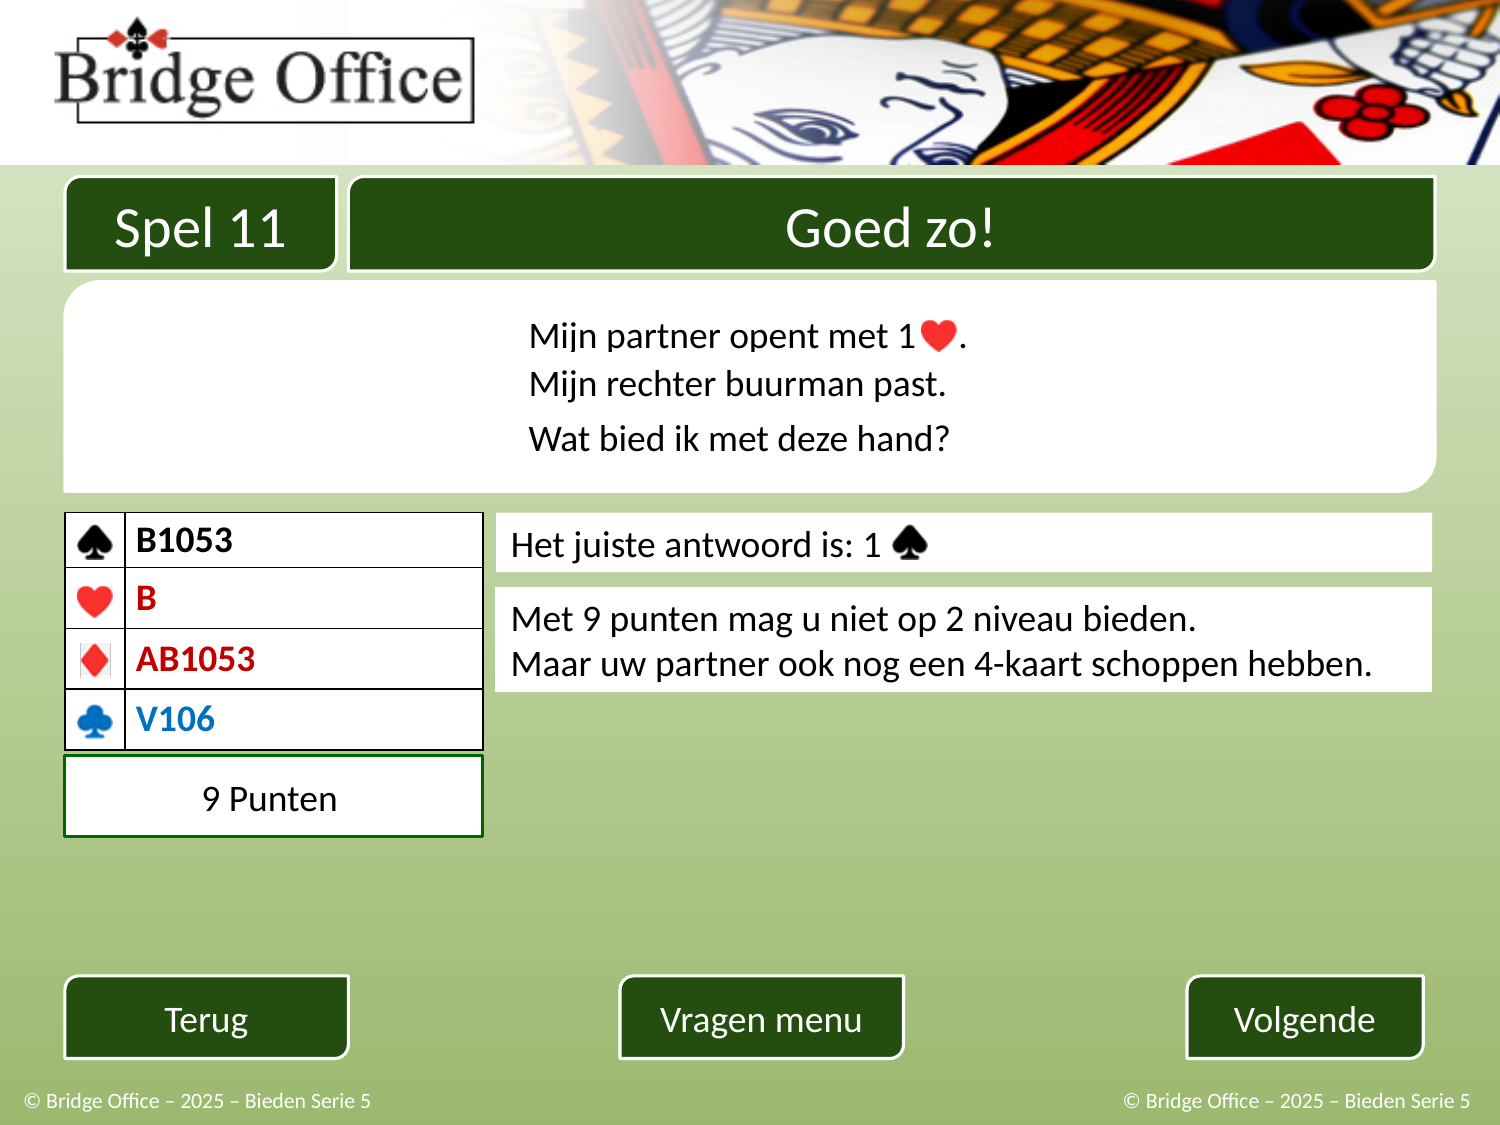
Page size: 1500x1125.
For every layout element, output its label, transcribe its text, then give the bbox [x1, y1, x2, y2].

table_cell [66, 568, 124, 628]
text_box © Bridge Office – 2025 – Bieden Serie 5 [8, 1079, 393, 1121]
text_box Goed zo! [346, 179, 1437, 273]
text_box © Bridge Office – 2025 – Bieden Serie 5 [1107, 1079, 1500, 1121]
picture [77, 524, 114, 561]
picture [77, 703, 114, 740]
picture [920, 320, 957, 353]
text_box Spel 11 [63, 179, 339, 273]
text_box 9 Punten [63, 754, 484, 838]
picture [77, 585, 114, 618]
text_box Het juiste antwoord is: 1 [496, 512, 1433, 573]
text_box Mijn partner opent met 1 . [513, 303, 1022, 364]
text_box Met 9 punten mag u niet op 2 niveau bieden. Maar uw partner ook nog een 4-kaart schoppen hebben. [495, 587, 1432, 692]
table_cell B [126, 568, 482, 628]
table_cell AB1053 [126, 629, 482, 688]
table_cell V106 [126, 690, 482, 749]
picture [892, 524, 928, 561]
picture [77, 643, 114, 679]
text_box Volgende [1185, 974, 1425, 1061]
picture [0, 0, 1500, 166]
text_box Terug [63, 974, 350, 1061]
table_cell [66, 629, 124, 688]
table_cell [66, 690, 124, 749]
text_box Mijn rechter buurman past. [513, 352, 987, 406]
text_box [63, 280, 1437, 493]
text_box Wat bied ik met deze hand? [513, 406, 987, 467]
table_header [66, 513, 124, 567]
text_box Vragen menu [618, 974, 906, 1061]
table_header B1053 [126, 513, 482, 567]
